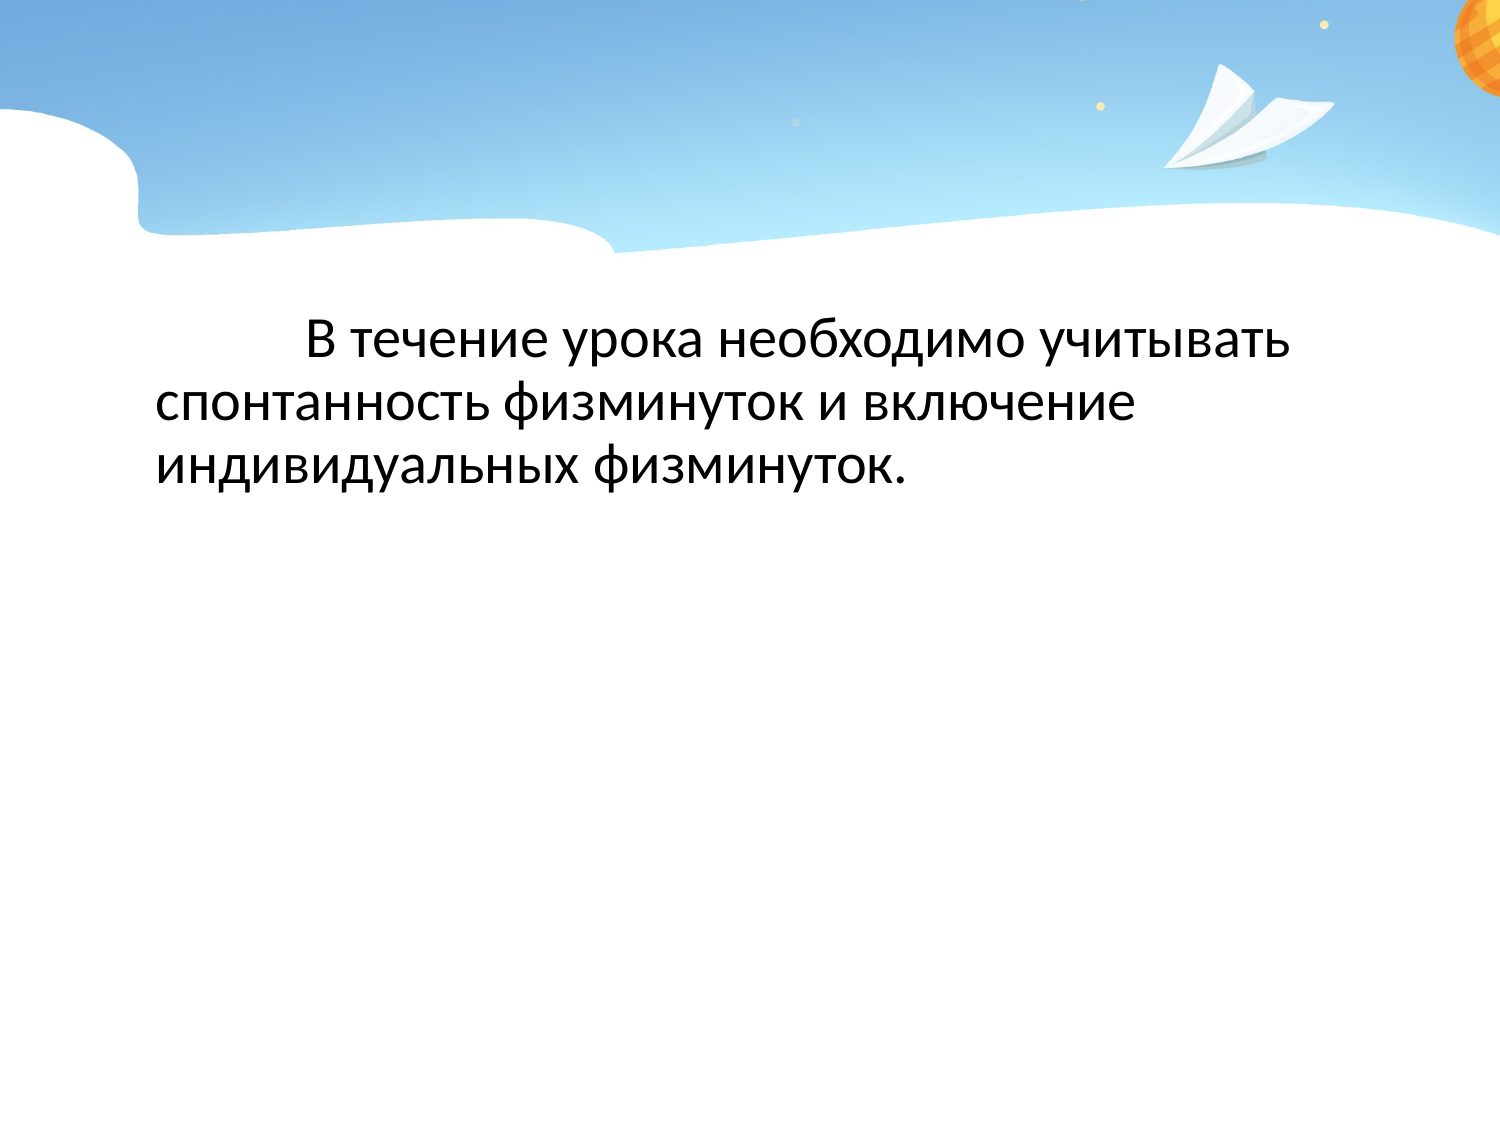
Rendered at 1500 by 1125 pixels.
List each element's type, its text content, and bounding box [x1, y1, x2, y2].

picture [0, 0, 1500, 1125]
list В течение урока необходимо учитывать спонтанность физминуток и включение индивидуальных физминуток. [103, 299, 1397, 1014]
